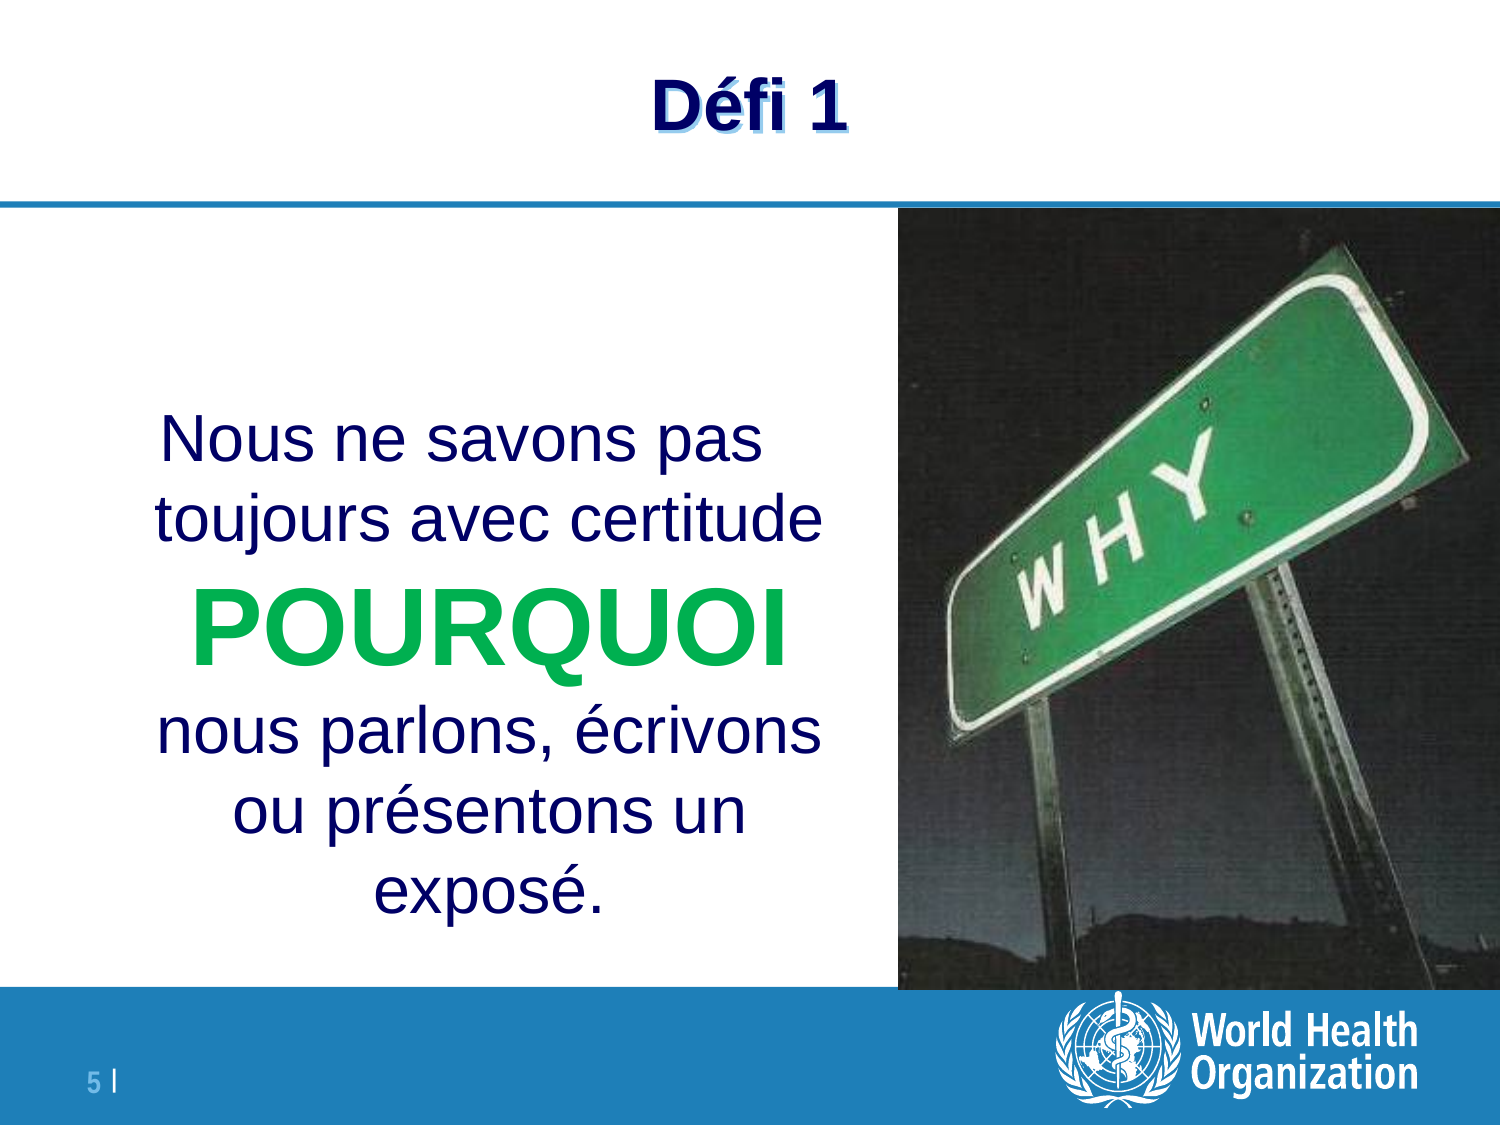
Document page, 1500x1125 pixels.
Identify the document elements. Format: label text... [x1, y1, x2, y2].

picture [898, 208, 1500, 991]
list Nous ne savons pas toujours avec certitude POURQUOI nous parlons, écrivons ou présentons un exposé. [72, 226, 852, 984]
title Défi 1 [0, 0, 1500, 204]
